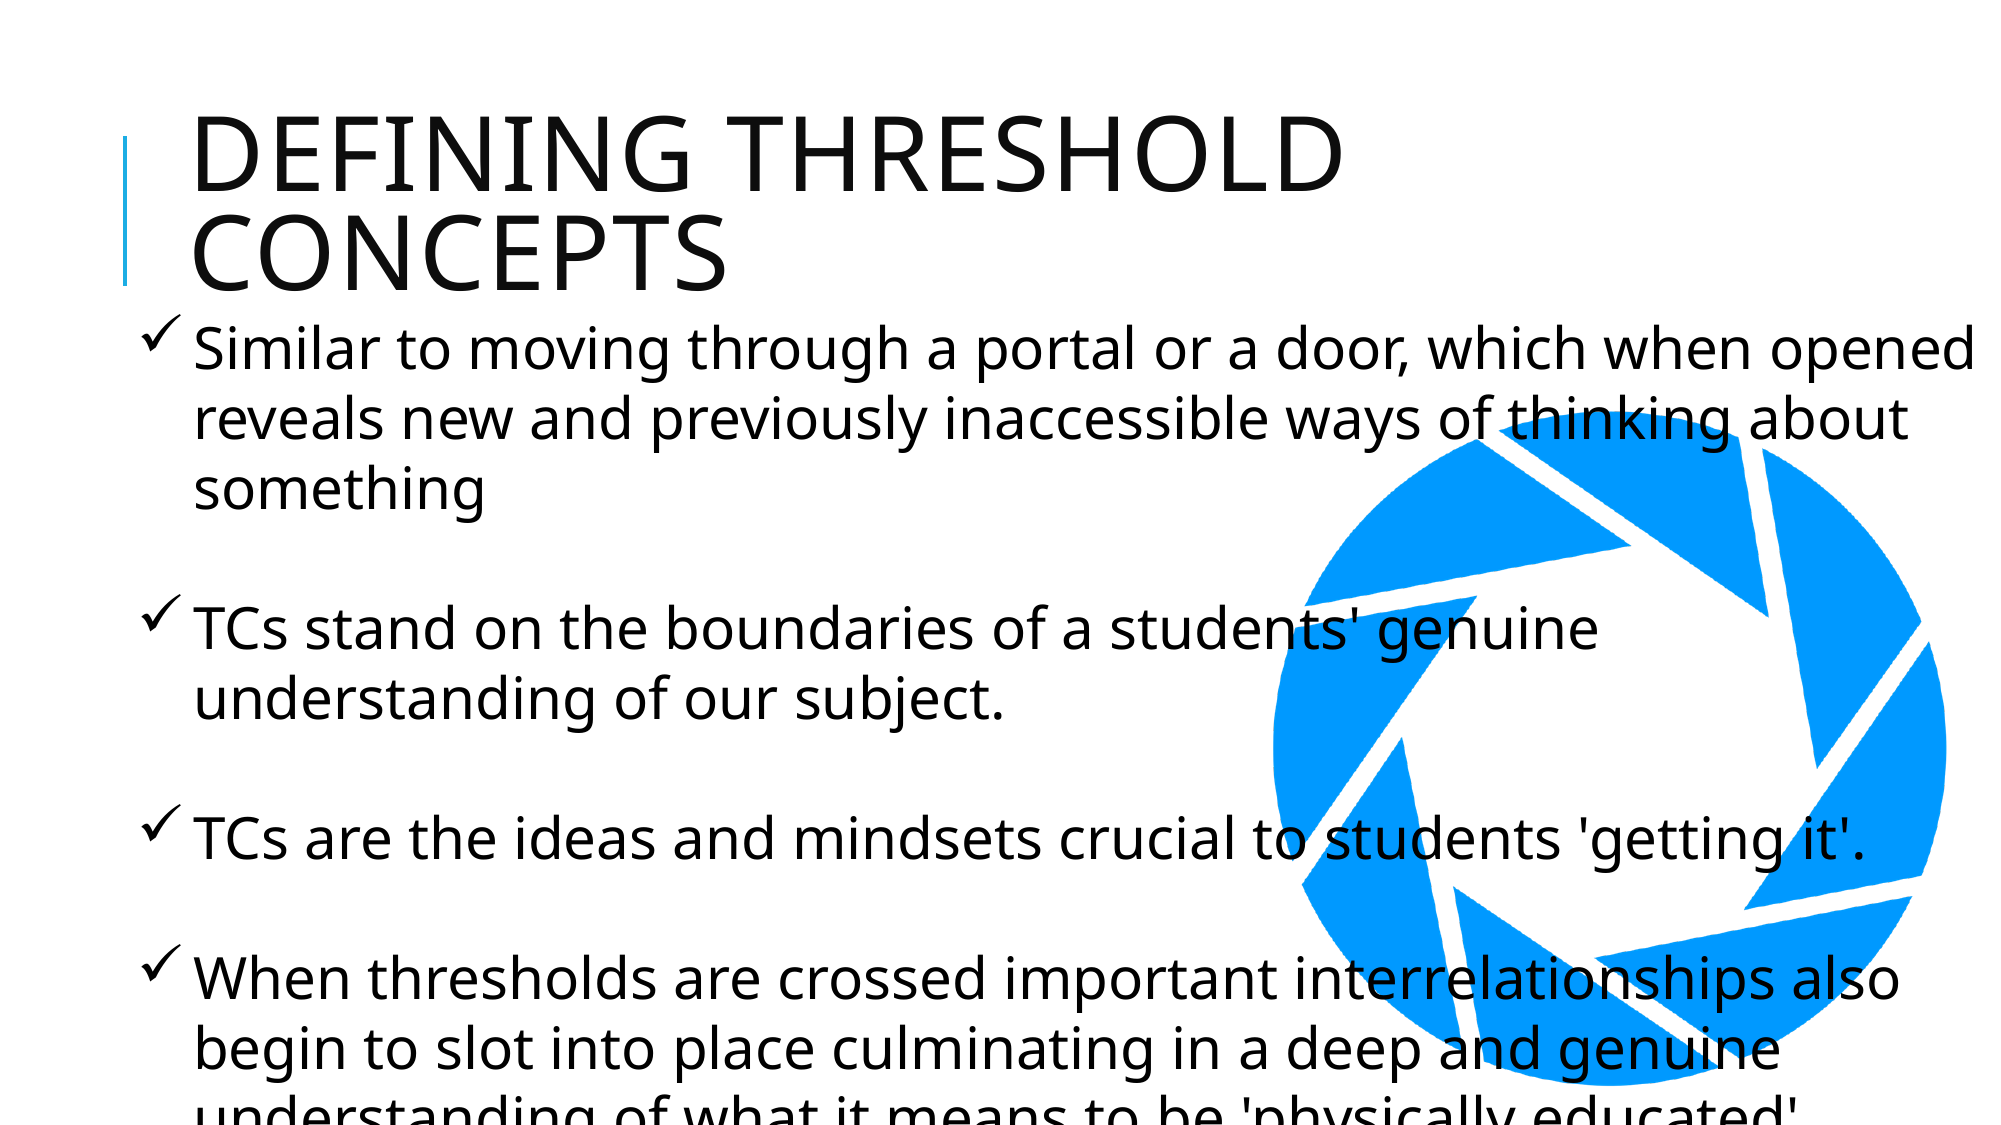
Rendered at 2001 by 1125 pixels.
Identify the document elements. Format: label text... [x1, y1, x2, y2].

picture [1259, 398, 1958, 1097]
text_box Similar to moving through a portal or a door, which when opened reveals new and previously inaccessible ways of thinking about something TCs stand on the boundaries of a students' genuine understanding of our subject. TCs are the ideas and mindsets crucial to students 'getting it'. When thresholds are crossed important interrelationships also begin to slot into place culminating in a deep and genuine understanding of what it means to be 'physically educated'. [122, 303, 2000, 1125]
title Defining threshold concepts [173, 87, 1769, 303]
